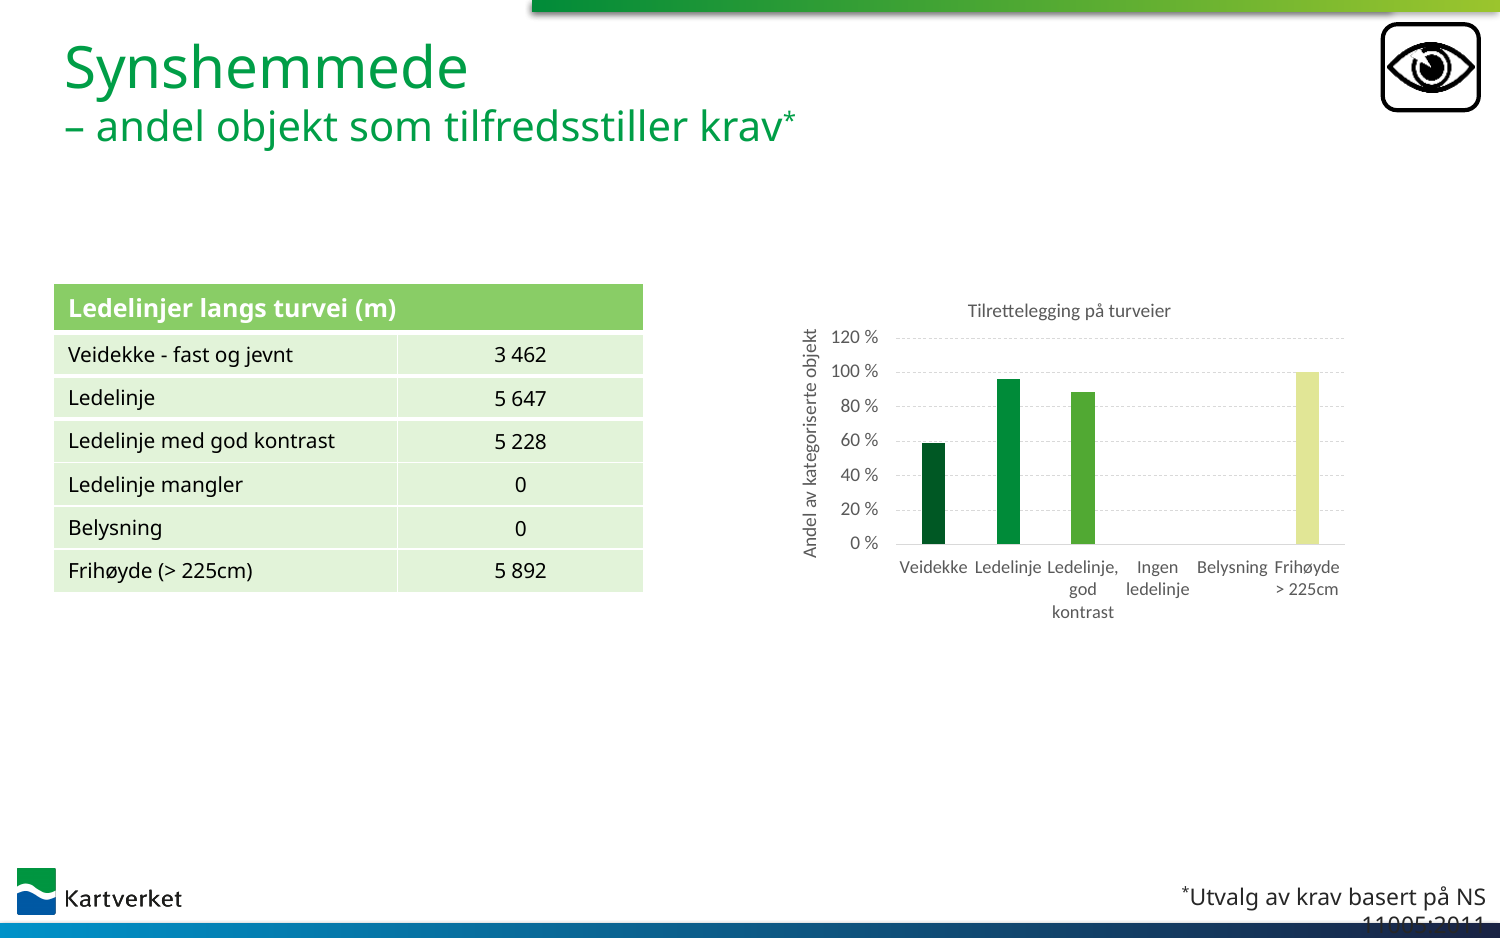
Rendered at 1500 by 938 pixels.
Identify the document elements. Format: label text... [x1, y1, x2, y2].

text_box *Utvalg av krav basert på NS 11005:2011 [1068, 873, 1500, 938]
table_cell 5 228 [398, 421, 643, 462]
text_box Synshemmede – andel objekt som tilfredsstiller krav* [49, 24, 1431, 158]
table_cell Belysning [54, 507, 397, 548]
picture [791, 291, 1348, 630]
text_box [1382, 24, 1480, 111]
table_cell Frihøyde (> 225cm) [54, 550, 397, 592]
table_cell Veidekke - fast og jevnt [54, 335, 397, 374]
table_cell Ledelinje mangler [54, 463, 397, 505]
table_cell 5 892 [398, 550, 643, 592]
table_cell 5 647 [398, 378, 643, 417]
table_cell Ledelinje [54, 378, 397, 417]
table_header Ledelinjer langs turvei (m) [54, 284, 643, 330]
table_cell 0 [398, 507, 643, 548]
table_cell 3 462 [398, 335, 643, 374]
table_cell 0 [398, 463, 643, 505]
table_cell Ledelinje med god kontrast [54, 421, 397, 462]
